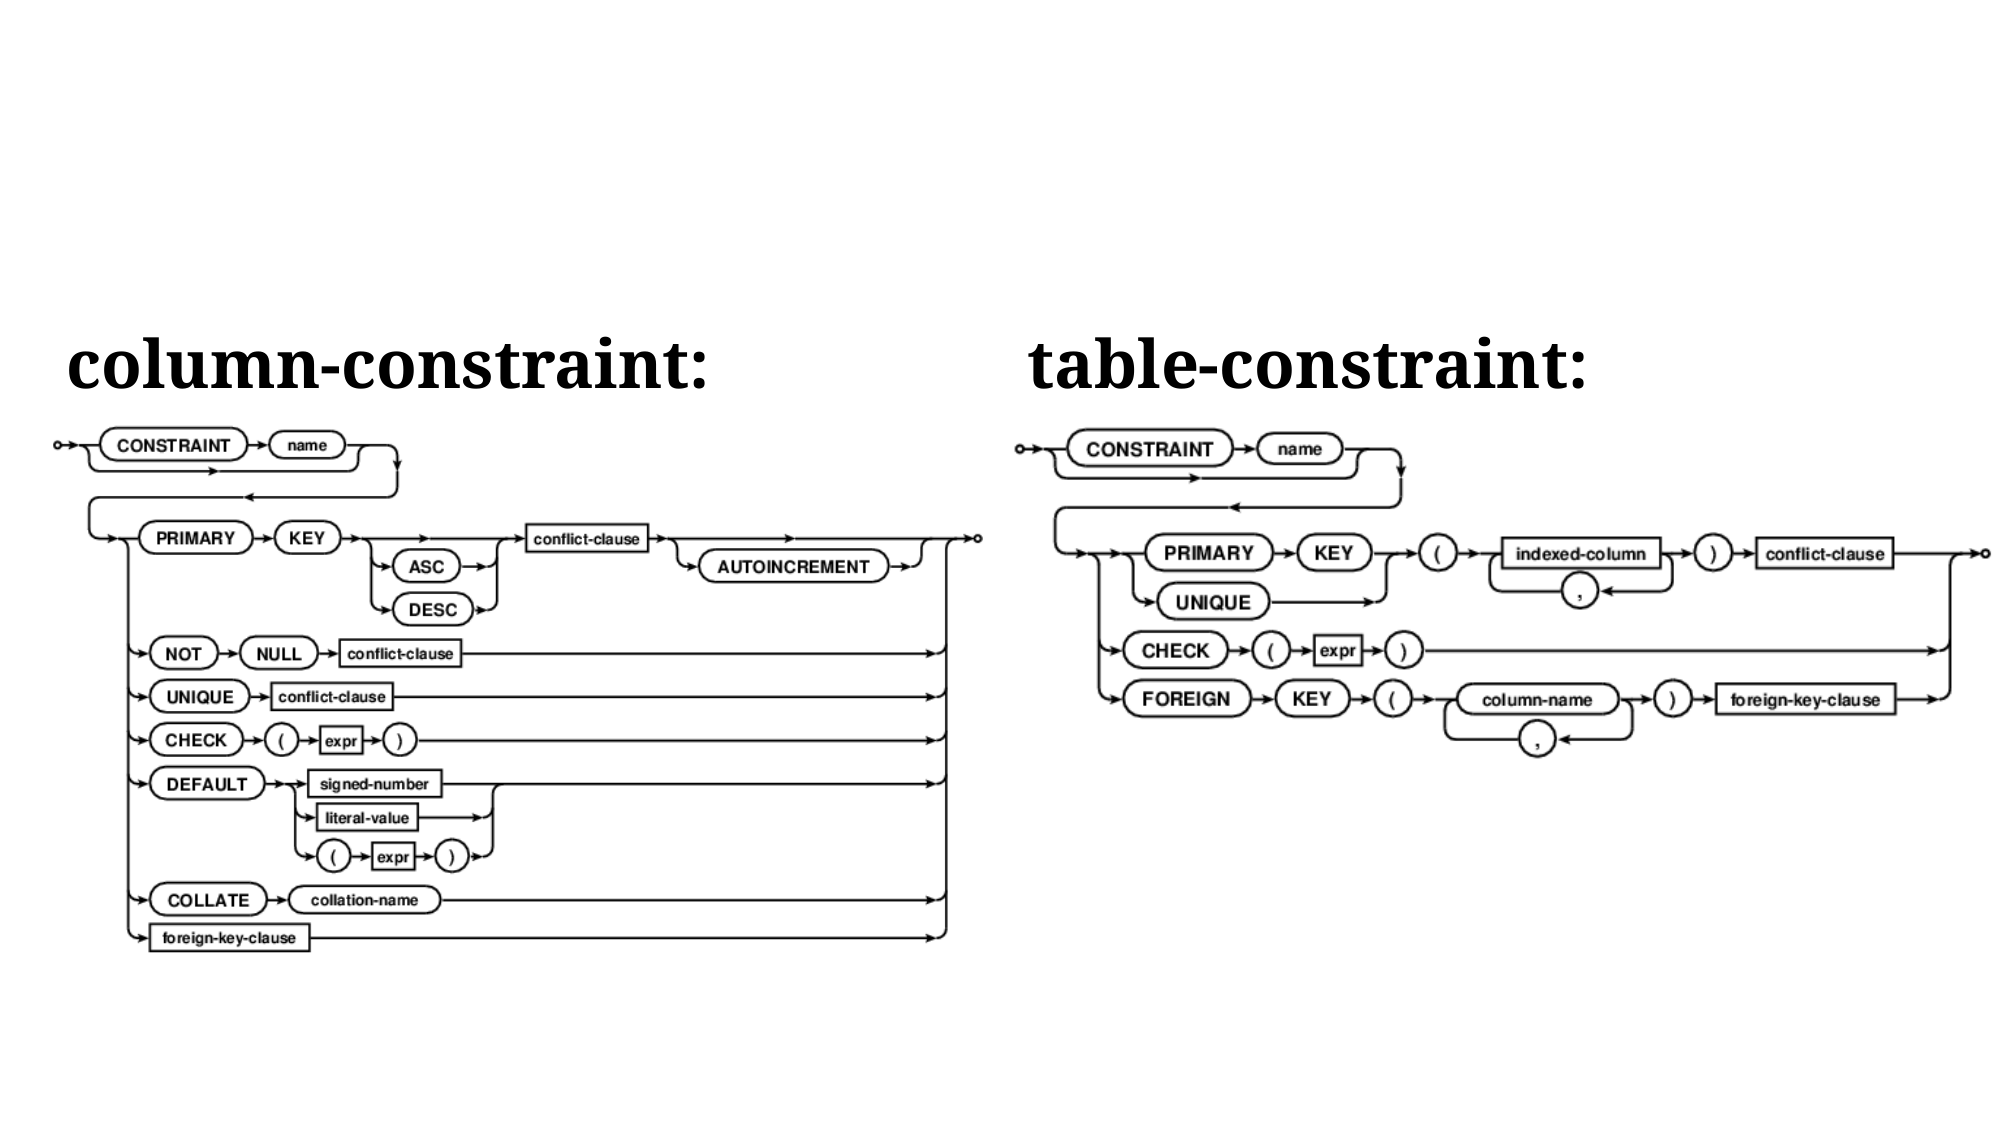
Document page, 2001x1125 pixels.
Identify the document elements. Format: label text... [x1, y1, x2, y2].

list column-constraint: [51, 275, 984, 411]
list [1012, 423, 1994, 760]
list table-constraint: [1012, 323, 1966, 411]
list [51, 422, 983, 955]
